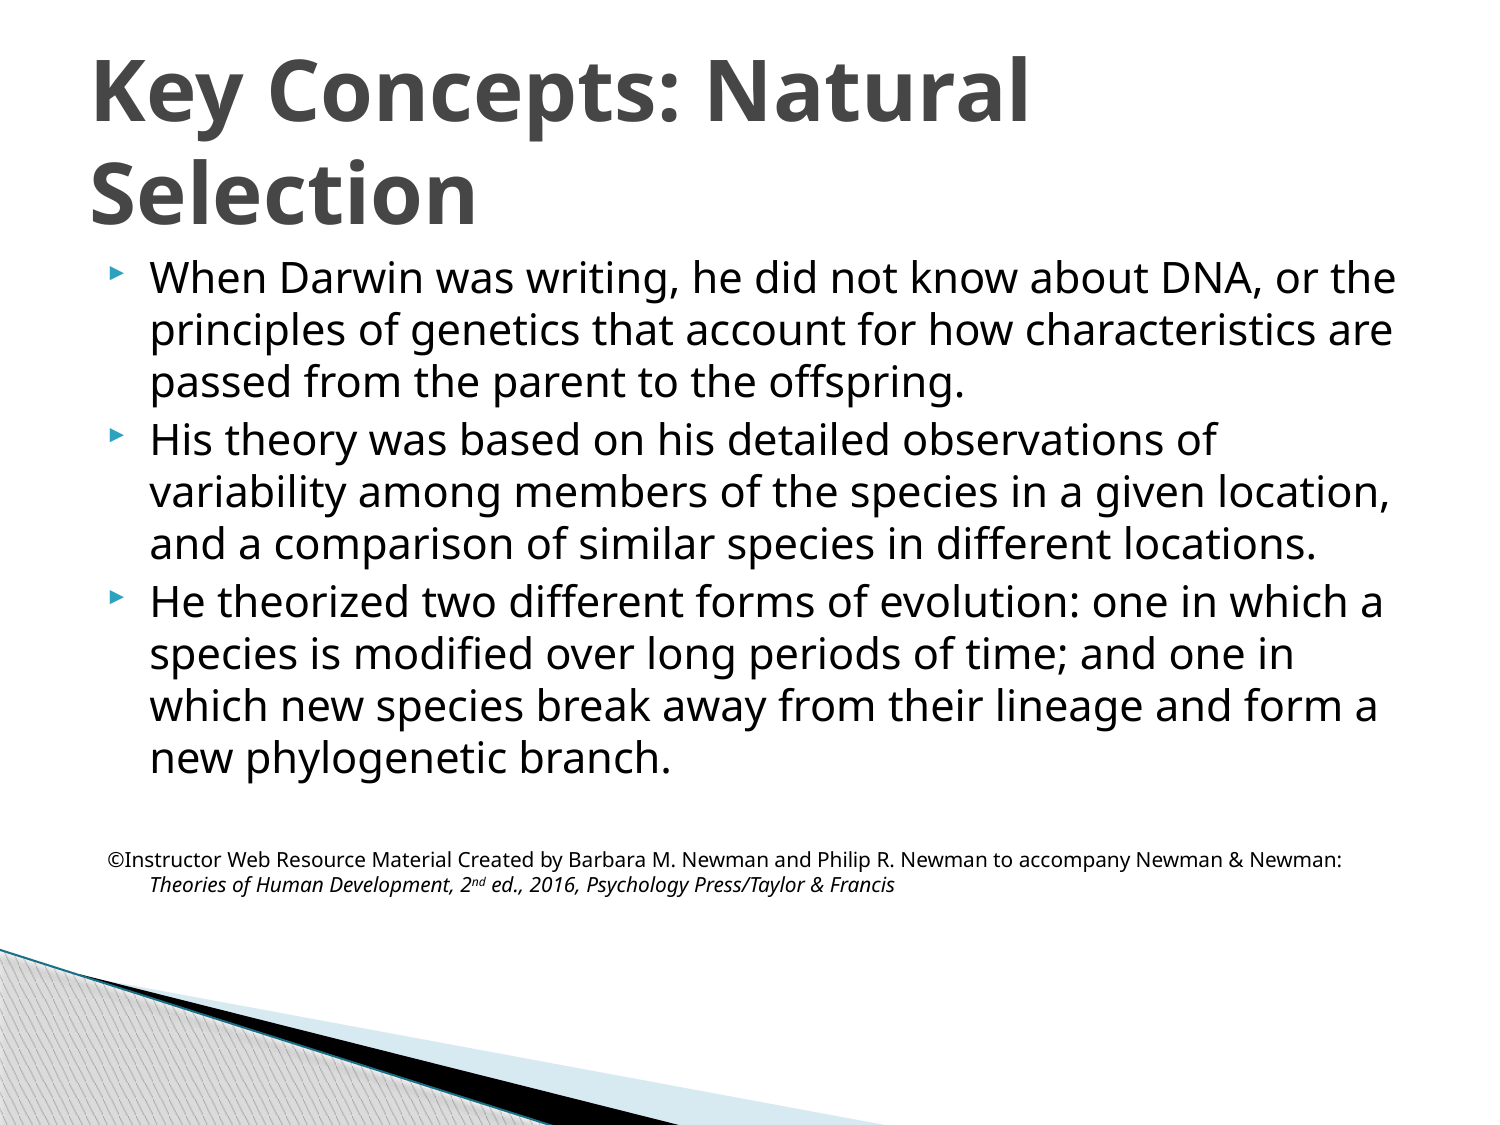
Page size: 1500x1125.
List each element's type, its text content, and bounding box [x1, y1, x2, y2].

list When Darwin was writing, he did not know about DNA, or the principles of genetics that account for how characteristics are passed from the parent to the offspring. His theory was based on his detailed observations of variability among members of the species in a given location, and a comparison of similar species in different locations. He theorized two different forms of evolution: one in which a species is modified over long periods of time; and one in which new species break away from their lineage and form a new phylogenetic branch. ©Instructor Web Resource Material Created by Barbara M. Newman and Philip R. Newman to accompany Newman & Newman: Theories of Human Development, 2nd ed., 2016, Psychology Press/Taylor & Francis [75, 243, 1425, 986]
title Key Concepts: Natural Selection [75, 45, 1425, 233]
